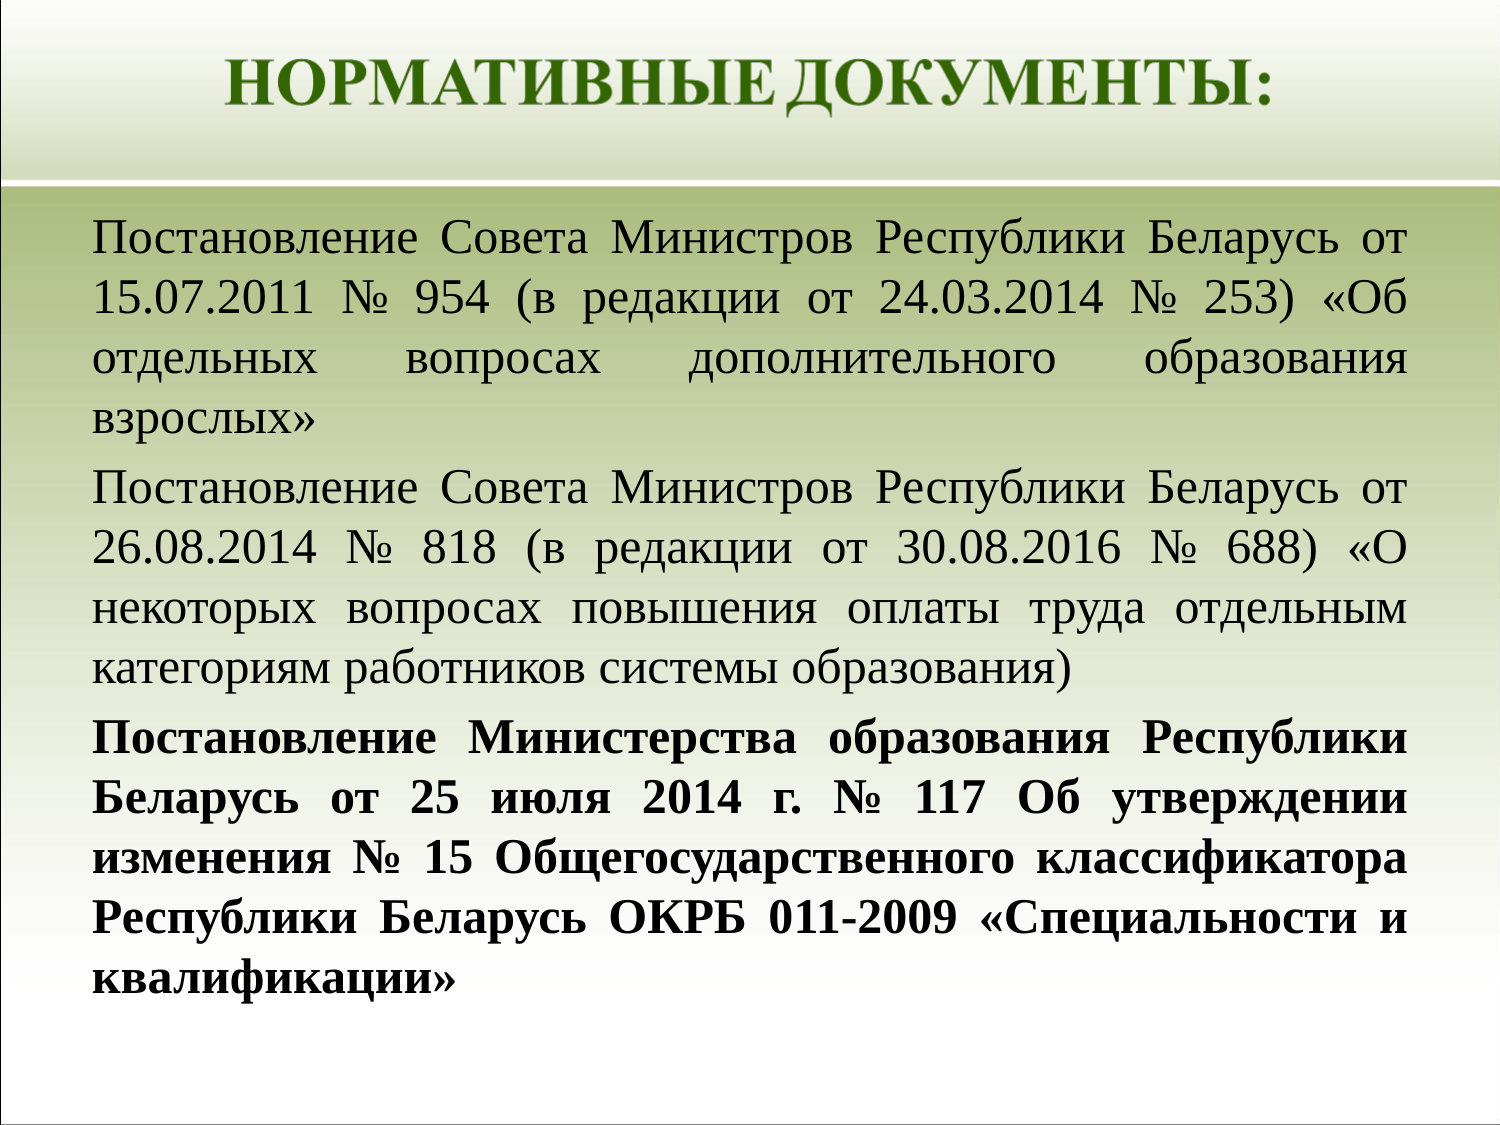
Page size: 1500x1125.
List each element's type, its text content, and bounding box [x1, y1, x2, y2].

subtitle Постановление Совета Министров Республики Беларусь от 15.07.2011 № 954 (в редакции от 24.03.2014 № 253) «Об отдельных вопросах дополнительного образования взрослых» Постановление Совета Министров Республики Беларусь от 26.08.2014 № 818 (в редакции от 30.08.2016 № 688) «О некоторых вопросах повышения оплаты труда отдельным категориям работников системы образования) Постановление Министерства образования Республики Беларусь от 25 июля 2014 г. № 117 Об утверждении изменения № 15 Общегосударственного классификатора Республики Беларусь ОКРБ 011-2009 «Специальности и квалификации» [76, 196, 1424, 1012]
picture [0, 0, 1500, 1125]
